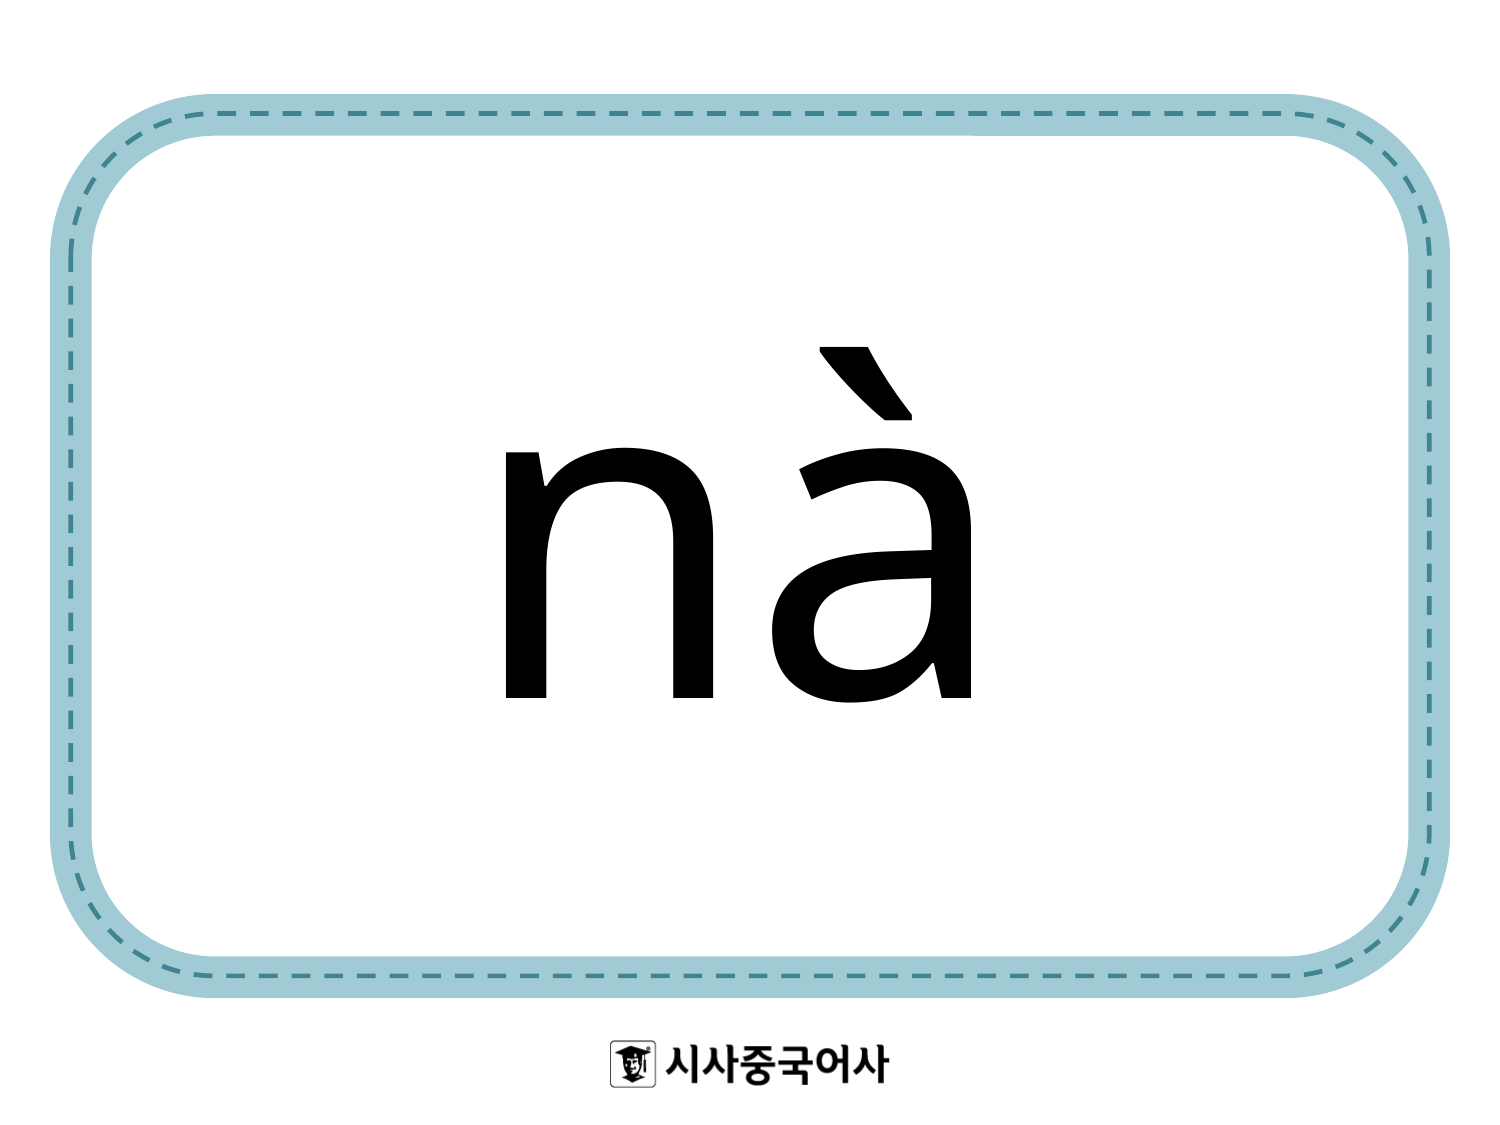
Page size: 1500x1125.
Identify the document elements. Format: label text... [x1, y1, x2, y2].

text_box nà [167, 183, 1376, 846]
picture [602, 1034, 898, 1094]
